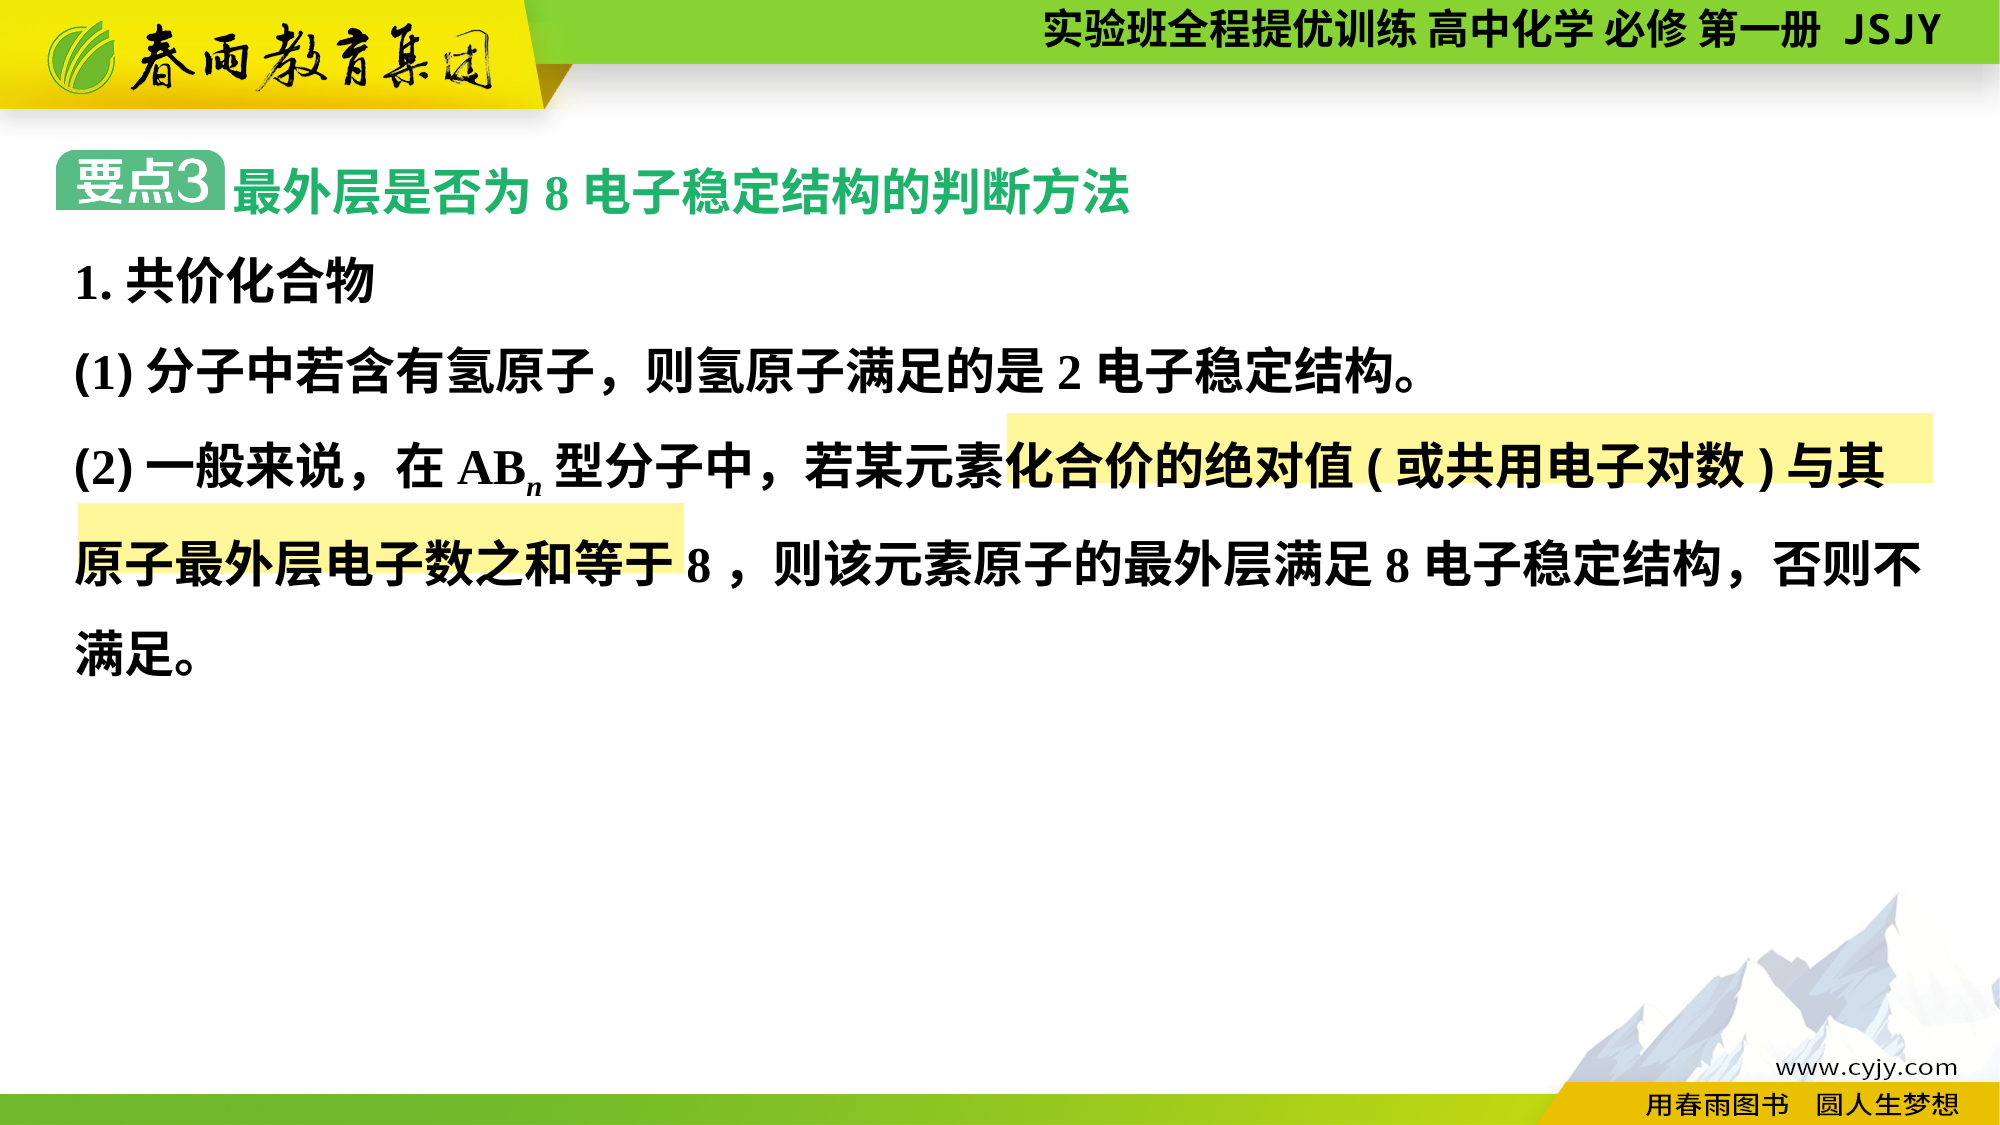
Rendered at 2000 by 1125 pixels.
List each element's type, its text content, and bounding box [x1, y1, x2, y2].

list 最外层是否为8电子稳定结构的判断方法 1.共价化合物 (1)分子中若含有氢原子，则氢原子满足的是2电子稳定结构。 (2)一般来说，在ABn型分子中，若某元素化合价的绝对值(或共用电子对数)与其原子最外层电子数之和等于8，则该元素原子的最外层满足8电子稳定结构，否则不 满足。 [59, 122, 1944, 683]
picture [0, 0, 2000, 1125]
